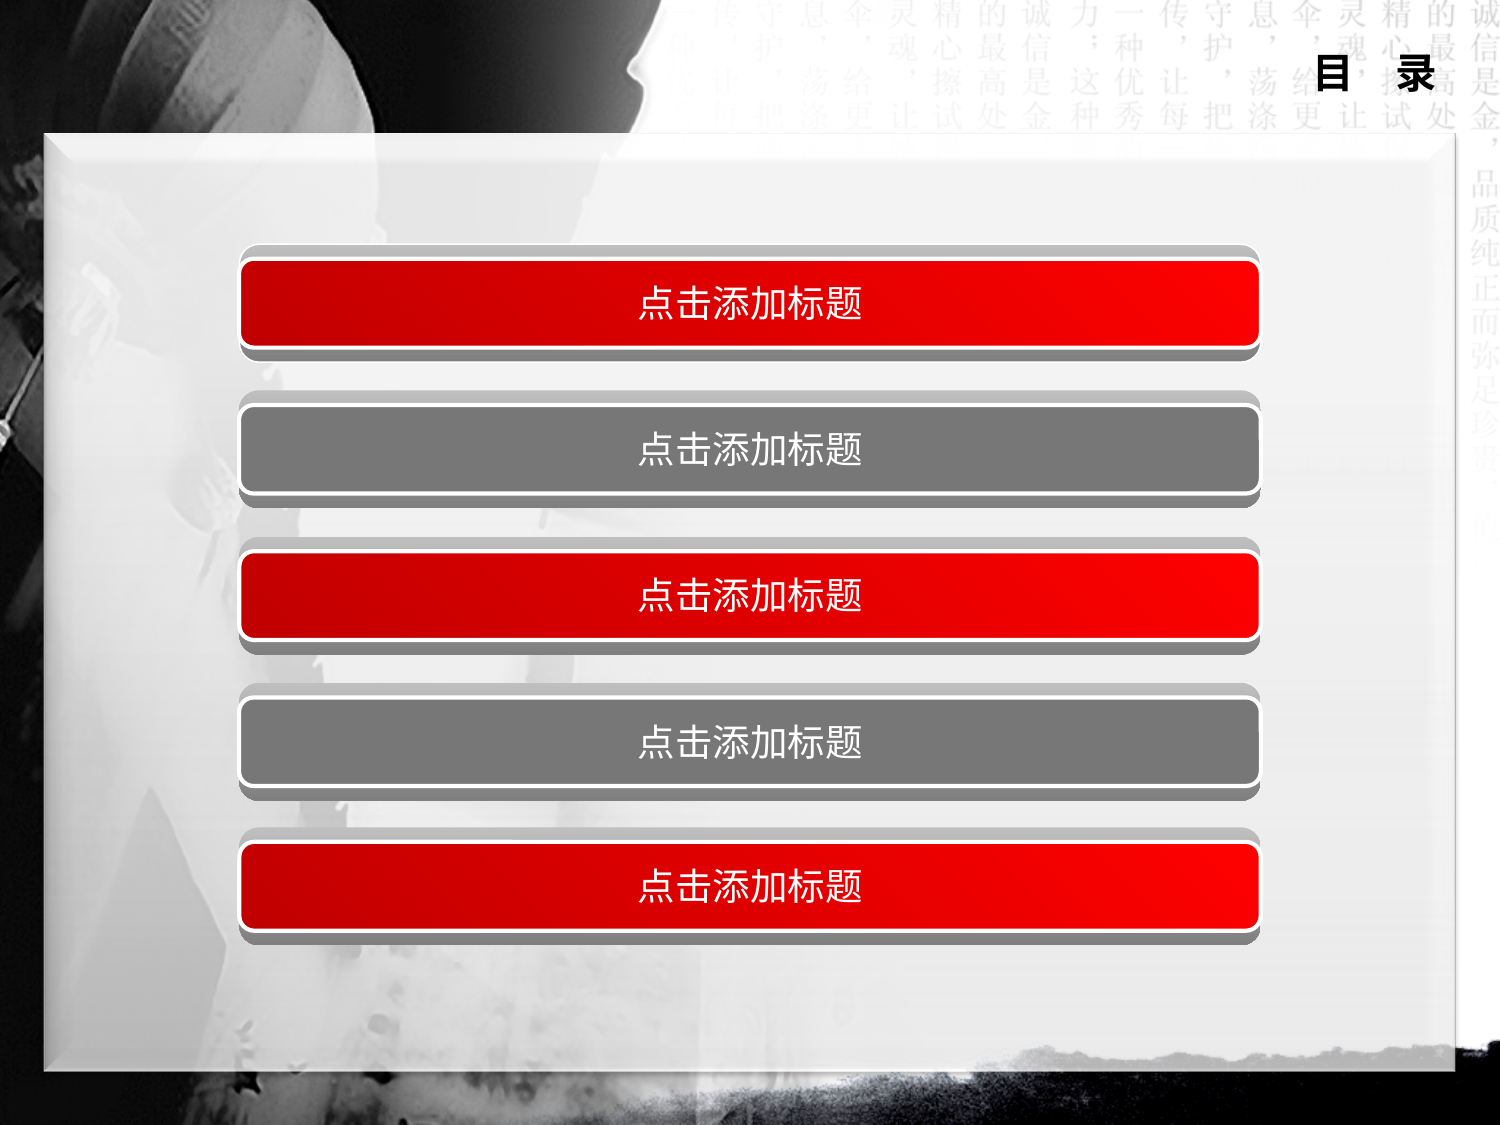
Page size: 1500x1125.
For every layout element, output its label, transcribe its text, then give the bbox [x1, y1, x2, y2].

picture [0, 0, 1500, 1125]
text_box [239, 827, 1261, 946]
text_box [238, 243, 1262, 363]
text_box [238, 390, 1262, 509]
text_box 目 录 [1297, 39, 1453, 105]
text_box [239, 536, 1261, 655]
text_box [238, 682, 1262, 801]
